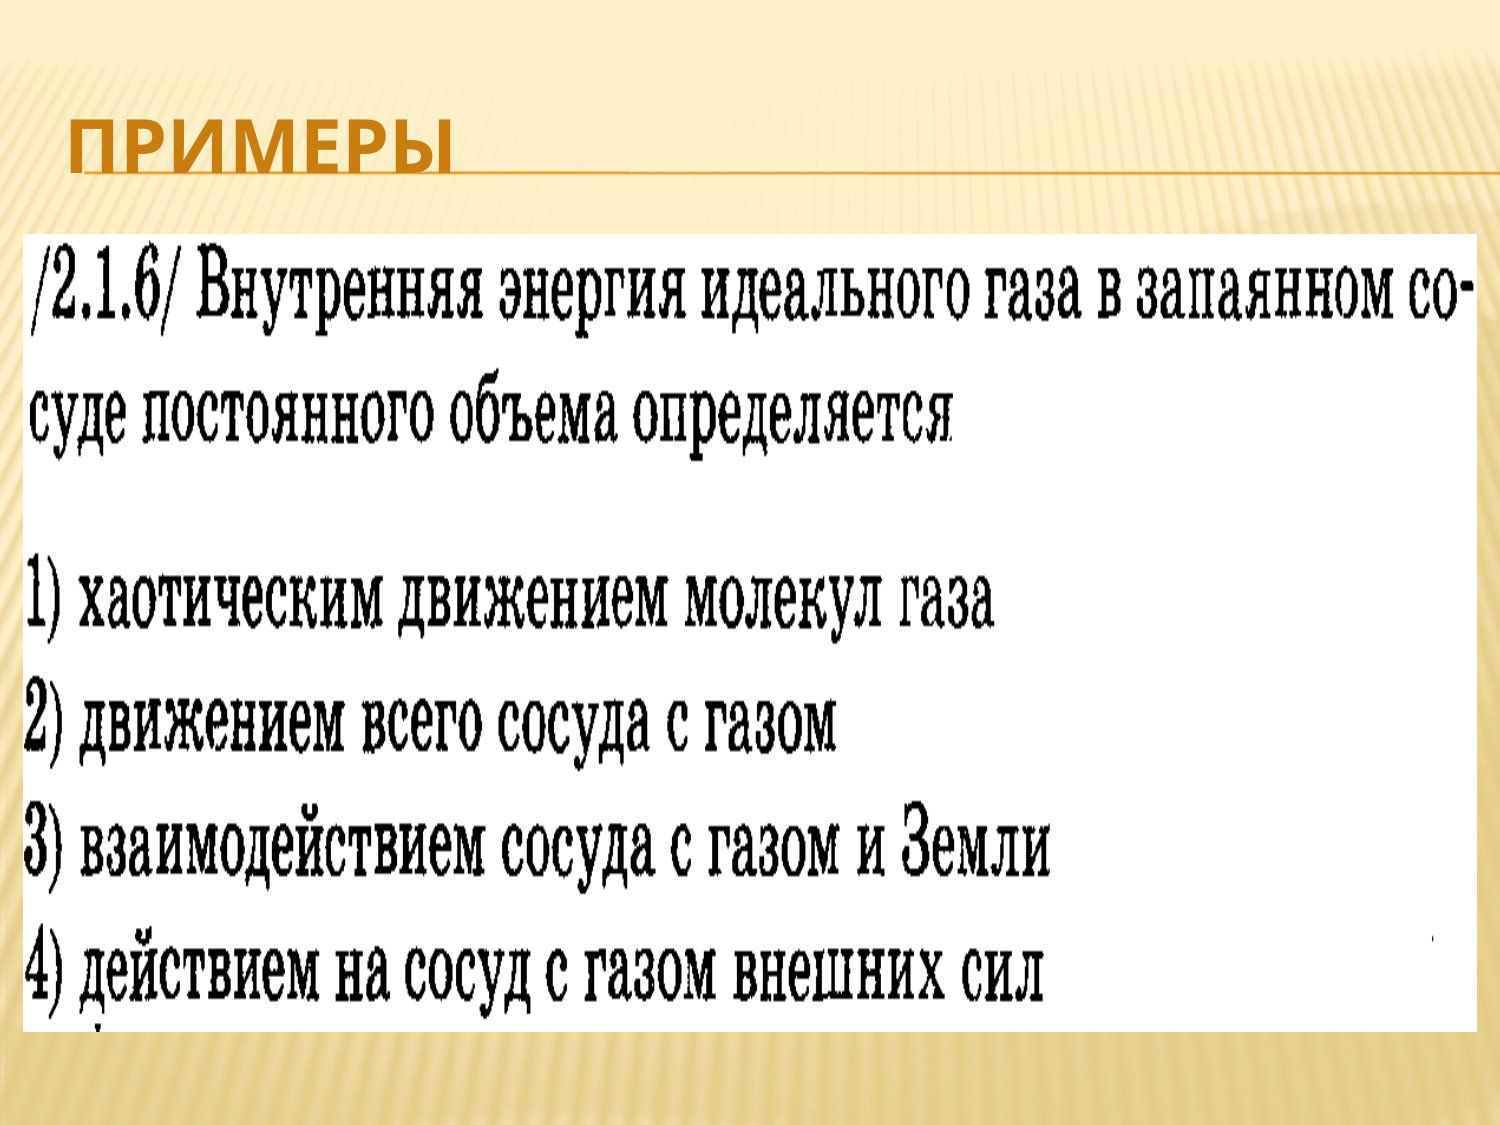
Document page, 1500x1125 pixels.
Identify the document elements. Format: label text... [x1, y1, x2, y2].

title ПРИМЕРЫ [50, 75, 1475, 213]
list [23, 234, 1477, 1032]
